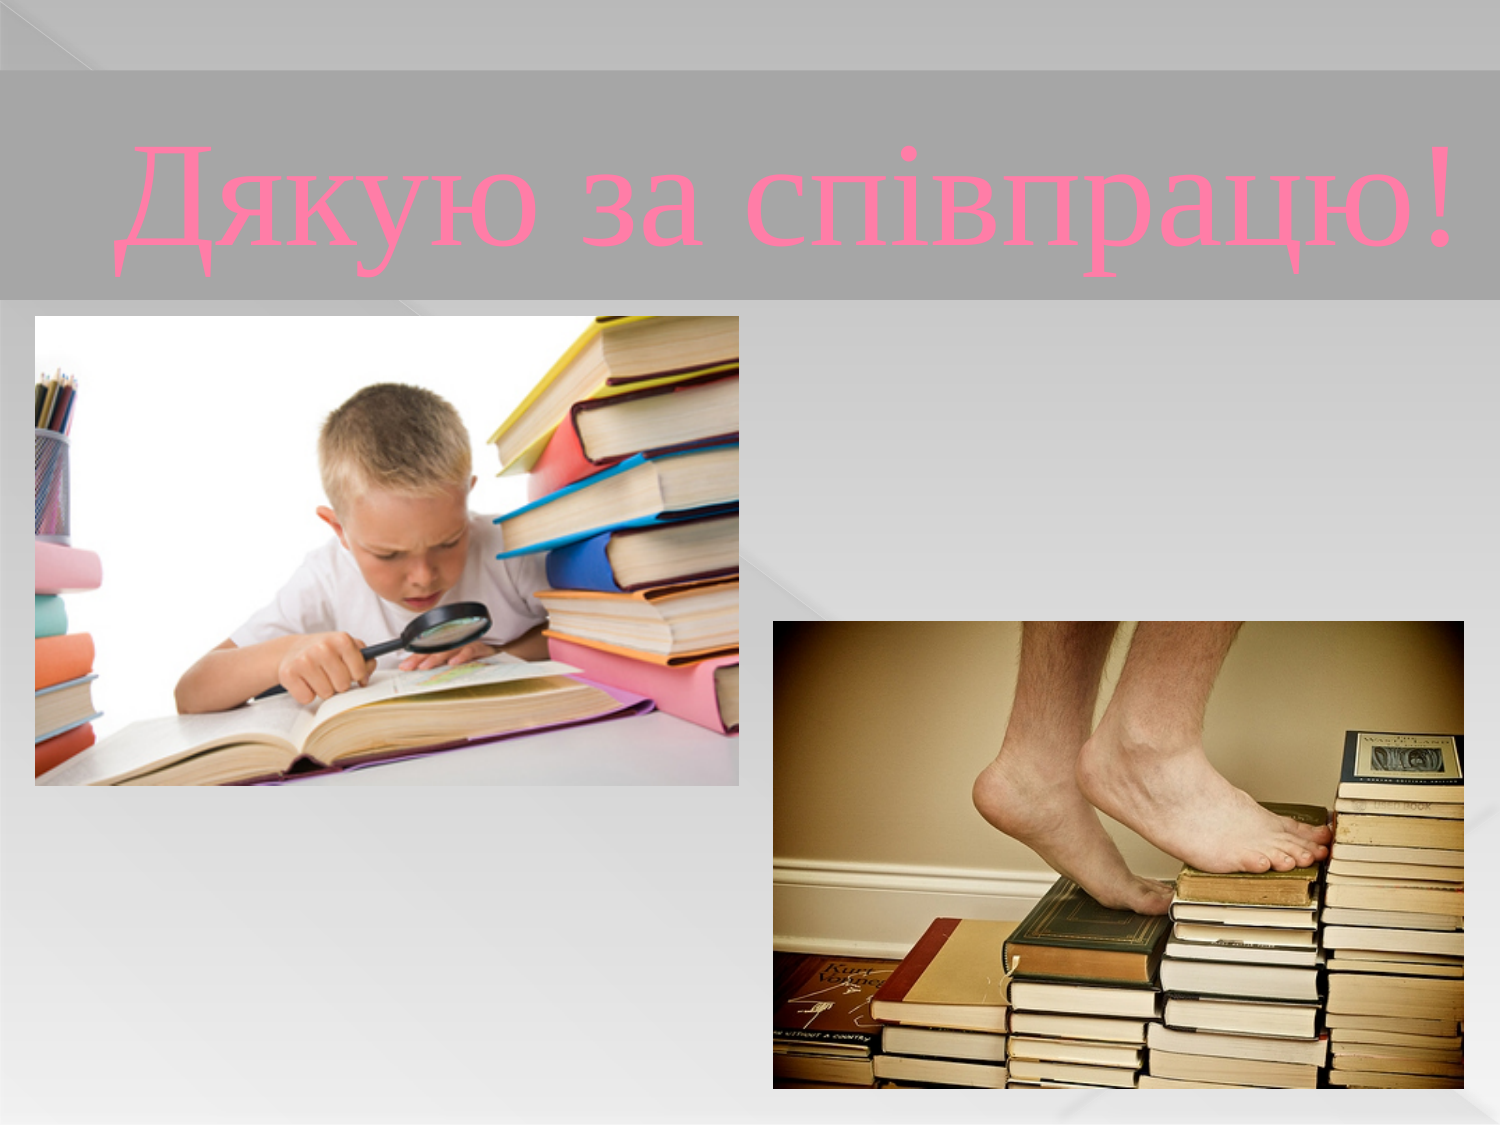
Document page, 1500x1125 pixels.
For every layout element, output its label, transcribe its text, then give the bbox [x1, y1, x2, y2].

title Дякую за співпрацю! [0, 70, 1500, 300]
picture [34, 316, 739, 786]
picture [773, 620, 1464, 1089]
